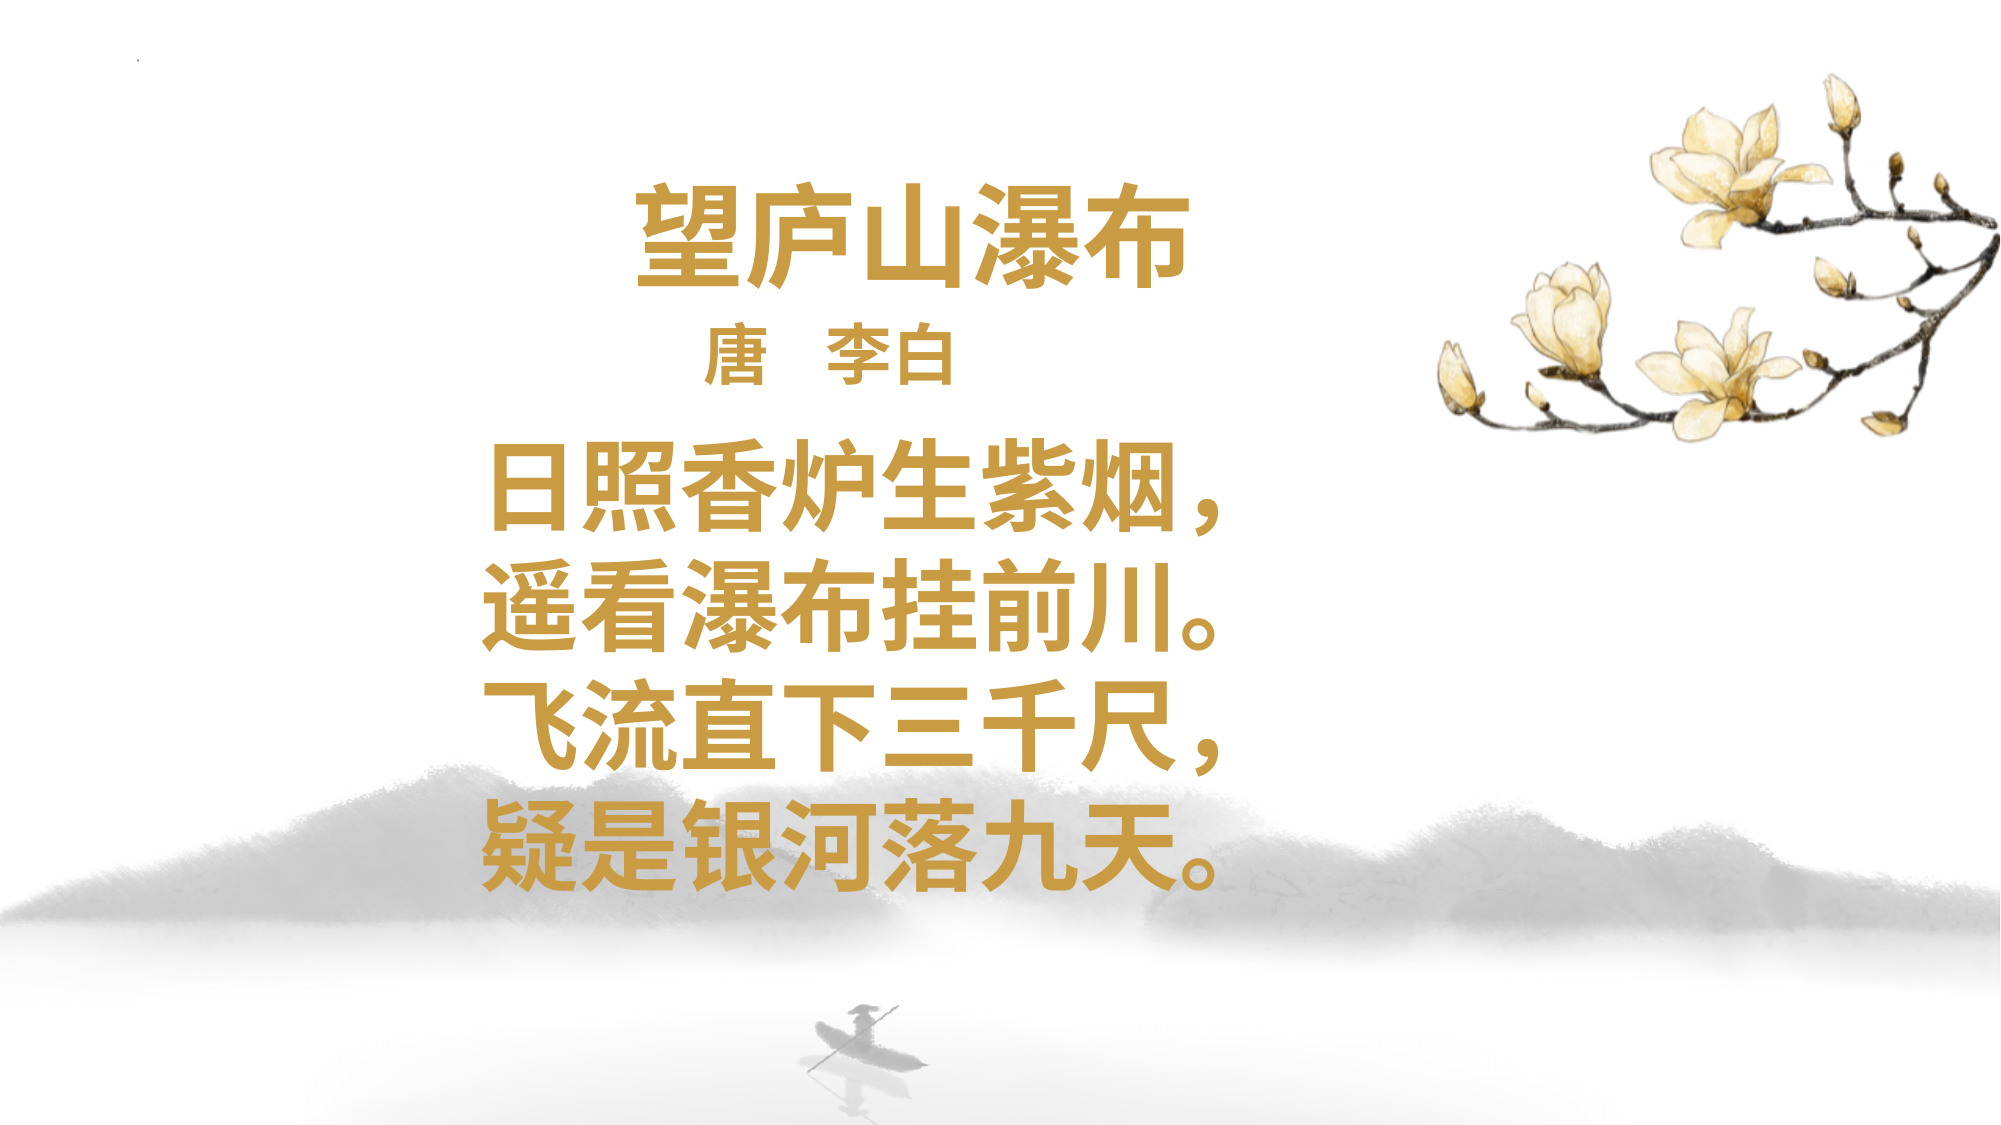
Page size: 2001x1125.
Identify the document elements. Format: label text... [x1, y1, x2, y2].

picture [0, 717, 2000, 1125]
text_box 唐 李白 [656, 289, 1152, 400]
picture [824, 55, 2001, 463]
text_box 日照香炉生紫烟， 遥看瀑布挂前川。 飞流直下三千尺， 疑是银河落九天。 [396, 416, 1363, 882]
text_box 望庐山瀑布 [617, 131, 1422, 311]
